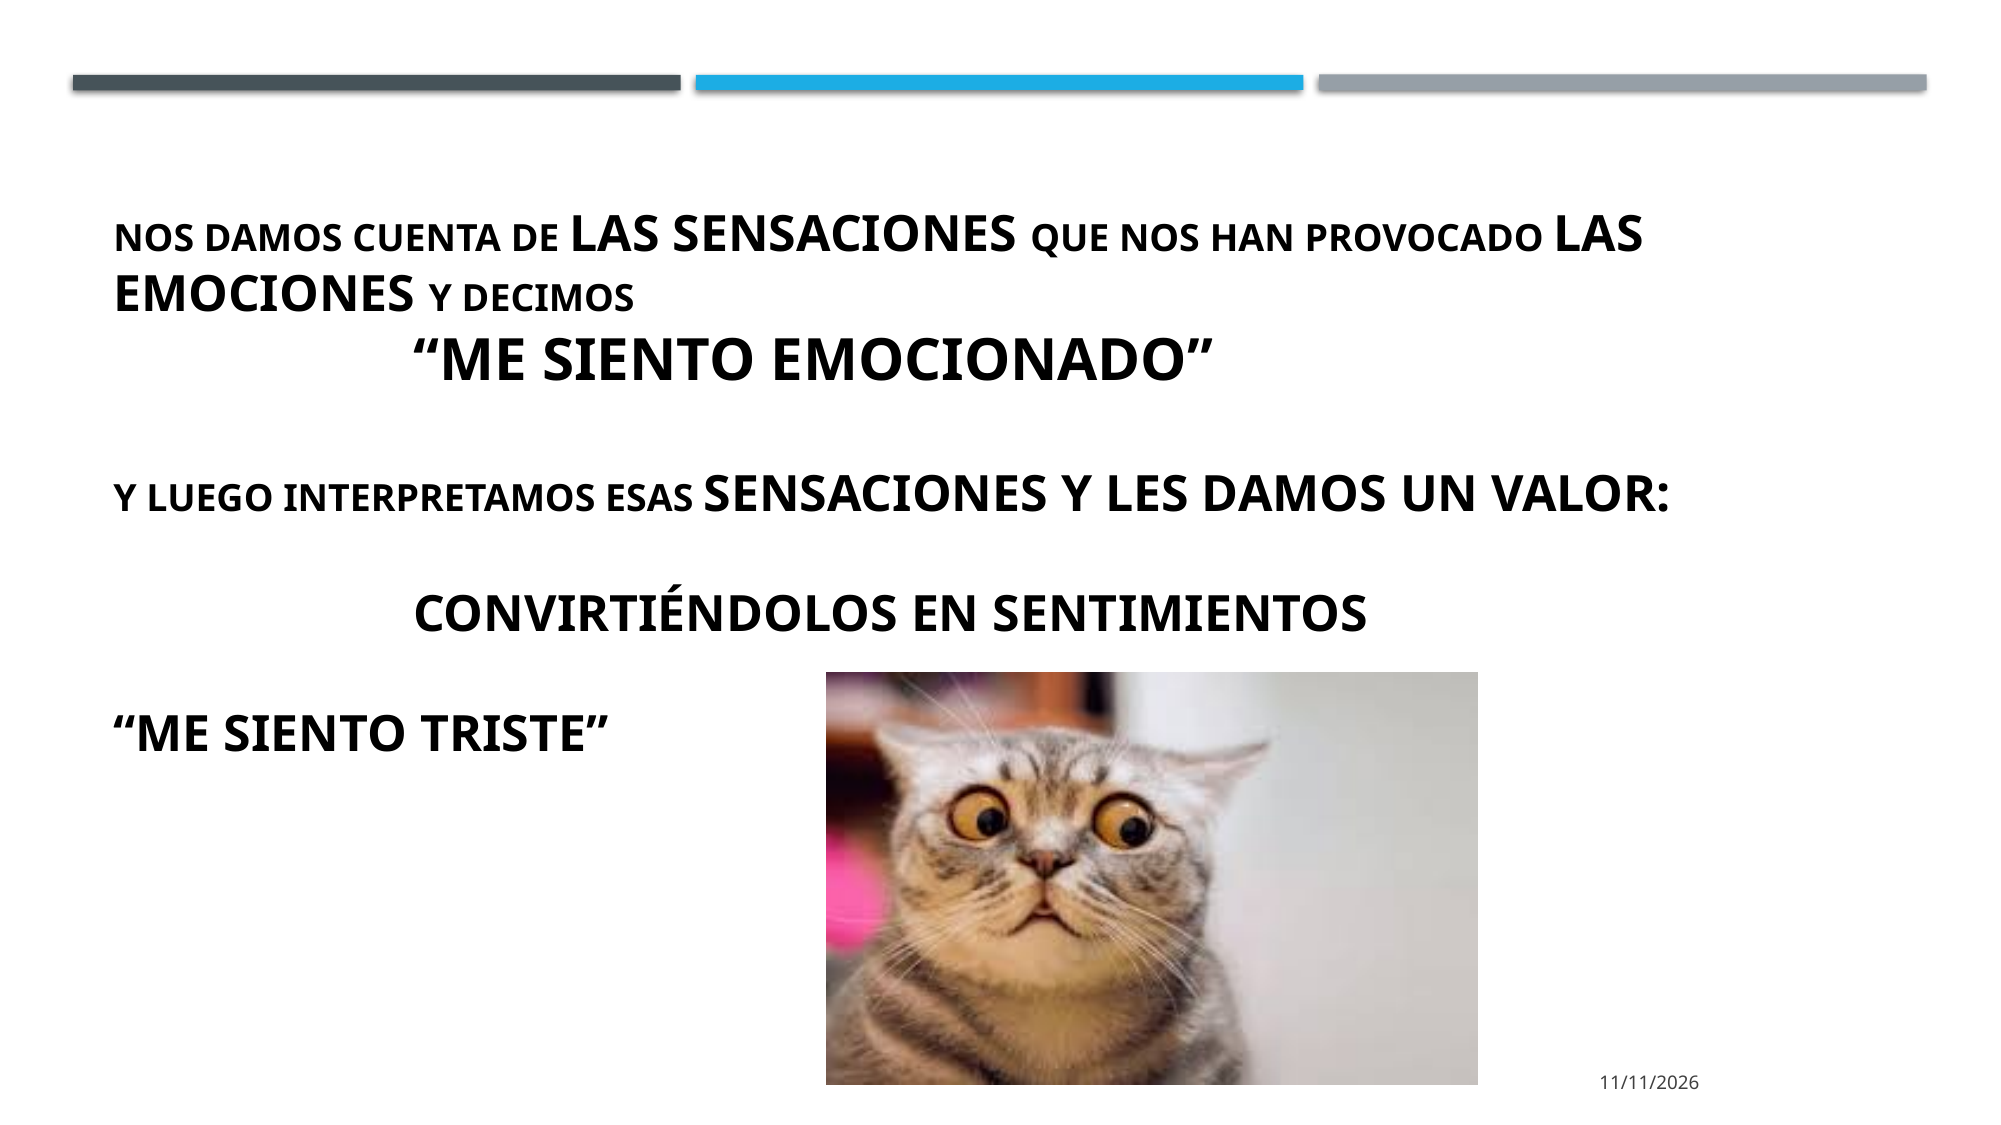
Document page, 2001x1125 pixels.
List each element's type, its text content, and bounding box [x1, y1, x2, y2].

picture [825, 671, 1479, 1086]
text_box NOS DAMOS CUENTA DE LAS SENSACIONES QUE NOS HAN PROVOCADO LAS EMOCIONES Y DECIMOS “ME SIENTO EMOCIONADO” Y LUEGO INTERPRETAMOS ESAS SENSACIONES Y LES DAMOS UN VALOR: CONVIRTIÉNDOLOS EN SENTIMIENTOS “ME SIENTO TRISTE” [98, 194, 1825, 770]
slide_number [1247, 1053, 1715, 1114]
